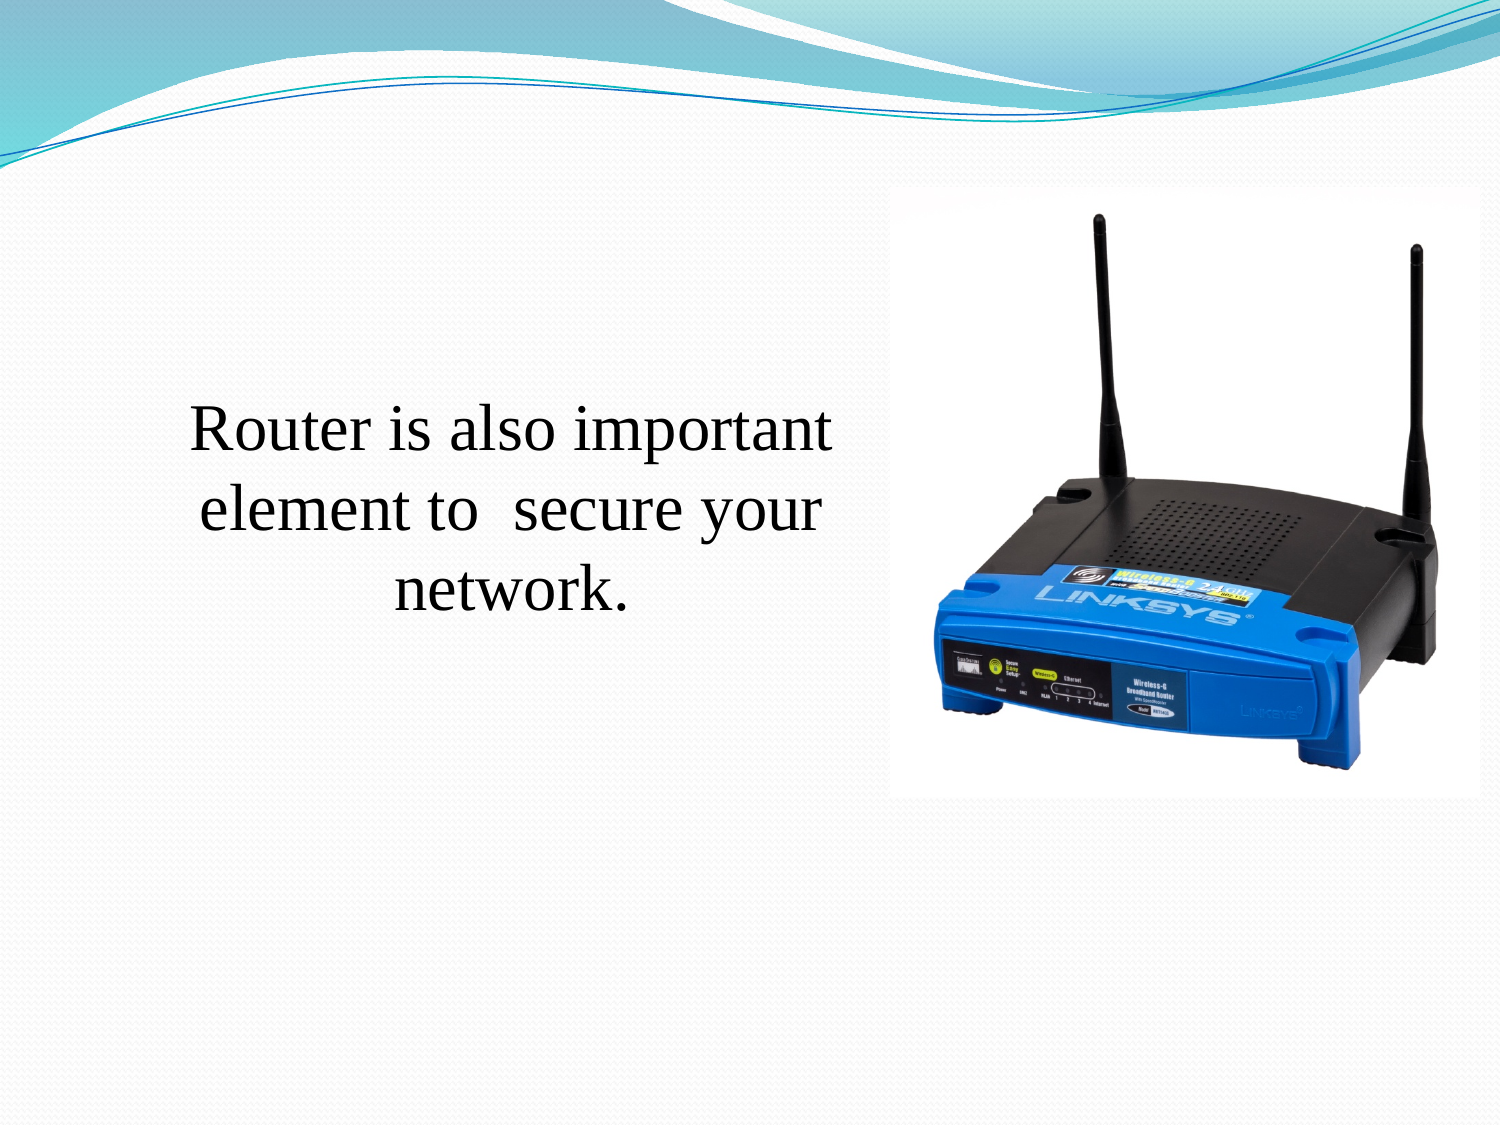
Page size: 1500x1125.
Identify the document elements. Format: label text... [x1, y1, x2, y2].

text_box Router is also important element to secure your network. [58, 257, 883, 750]
picture [890, 187, 1480, 798]
